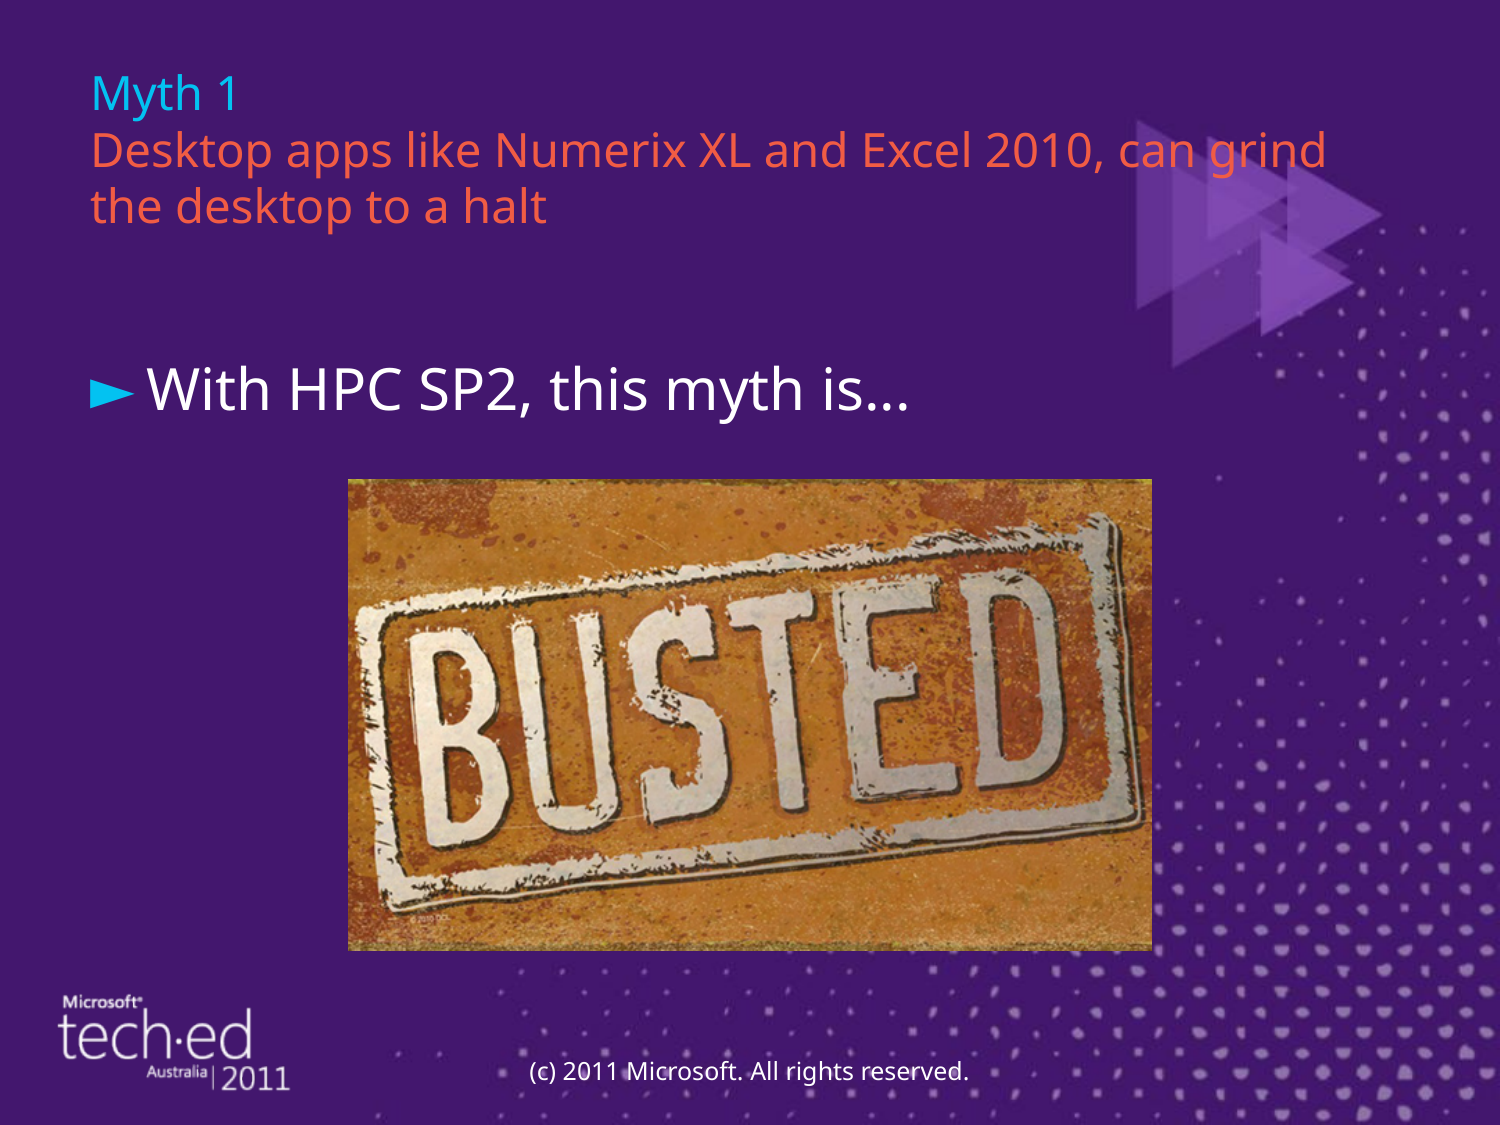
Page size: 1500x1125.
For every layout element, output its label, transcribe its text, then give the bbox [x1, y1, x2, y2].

picture [0, 0, 1500, 1125]
list With HPC SP2, this myth is... [75, 262, 1425, 1005]
title Myth 1 Desktop apps like Numerix XL and Excel 2010, can grind the desktop to a halt [75, 54, 1425, 243]
footer (c) 2011 Microsoft. All rights reserved. [512, 1042, 988, 1103]
